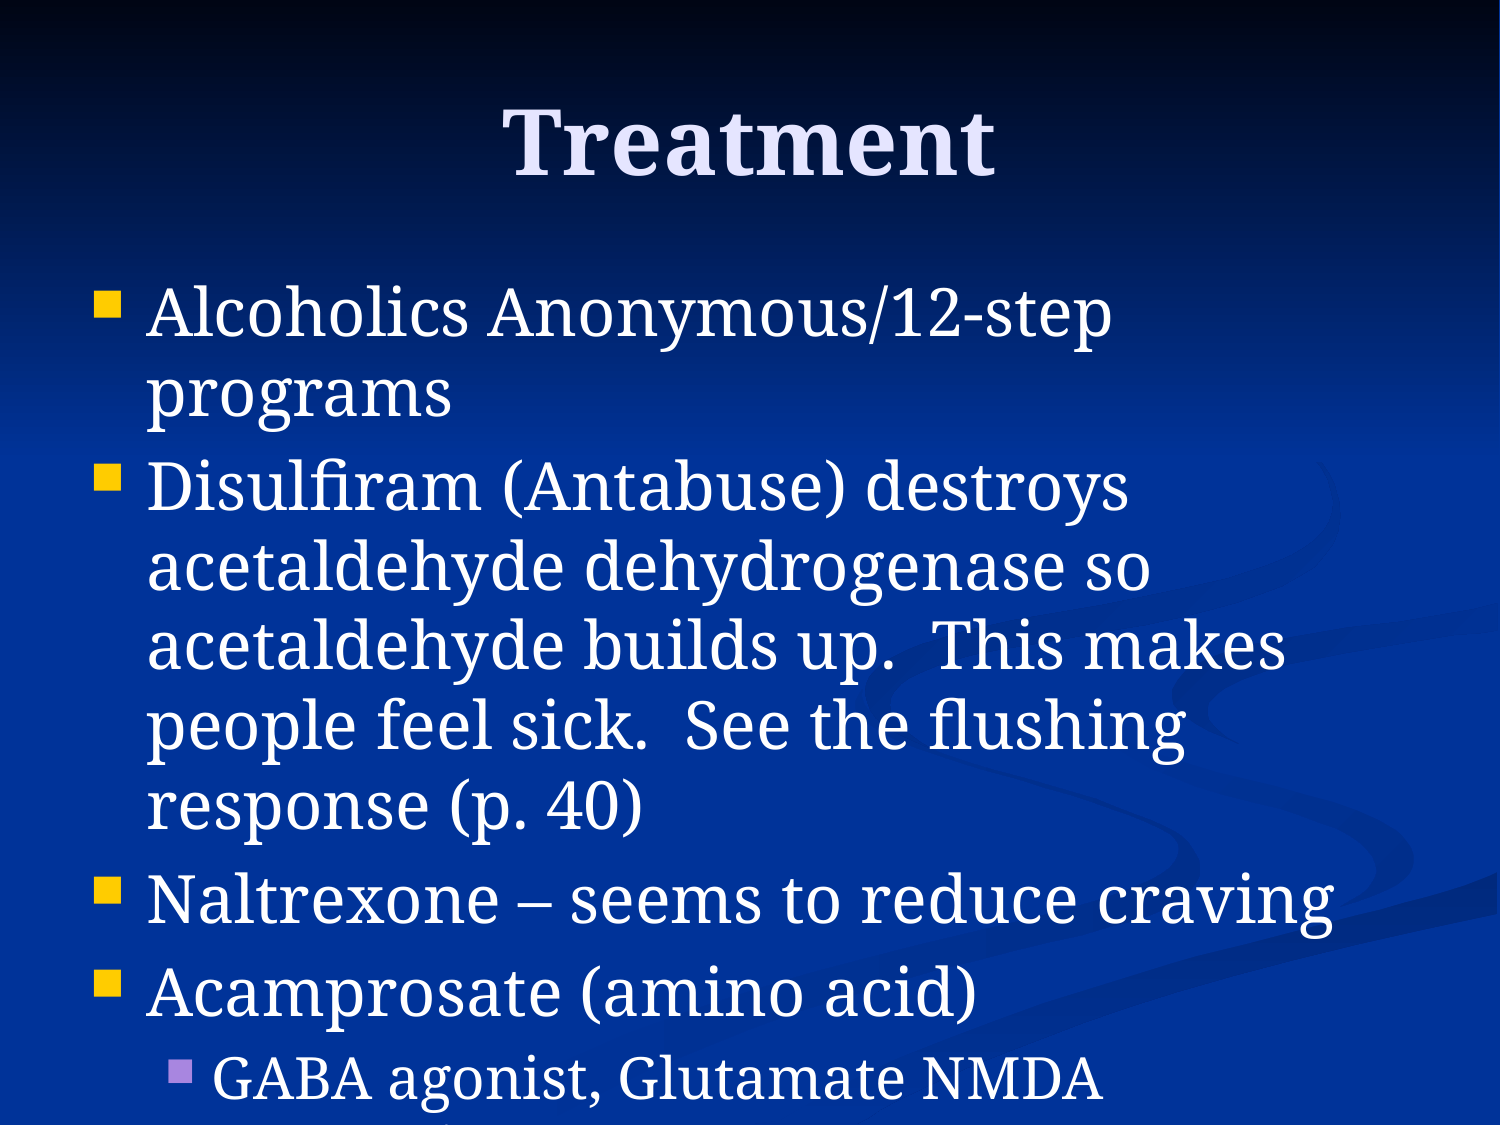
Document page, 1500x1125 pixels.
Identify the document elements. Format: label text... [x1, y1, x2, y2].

list Alcoholics Anonymous/12-step programs Disulfiram (Antabuse) destroys acetaldehyde dehydrogenase so acetaldehyde builds up. This makes people feel sick. See the flushing response (p. 40) Naltrexone – seems to reduce craving Acamprosate (amino acid) GABA agonist, Glutamate NMDA antagonist [74, 262, 1426, 1006]
title Treatment [74, 44, 1426, 233]
